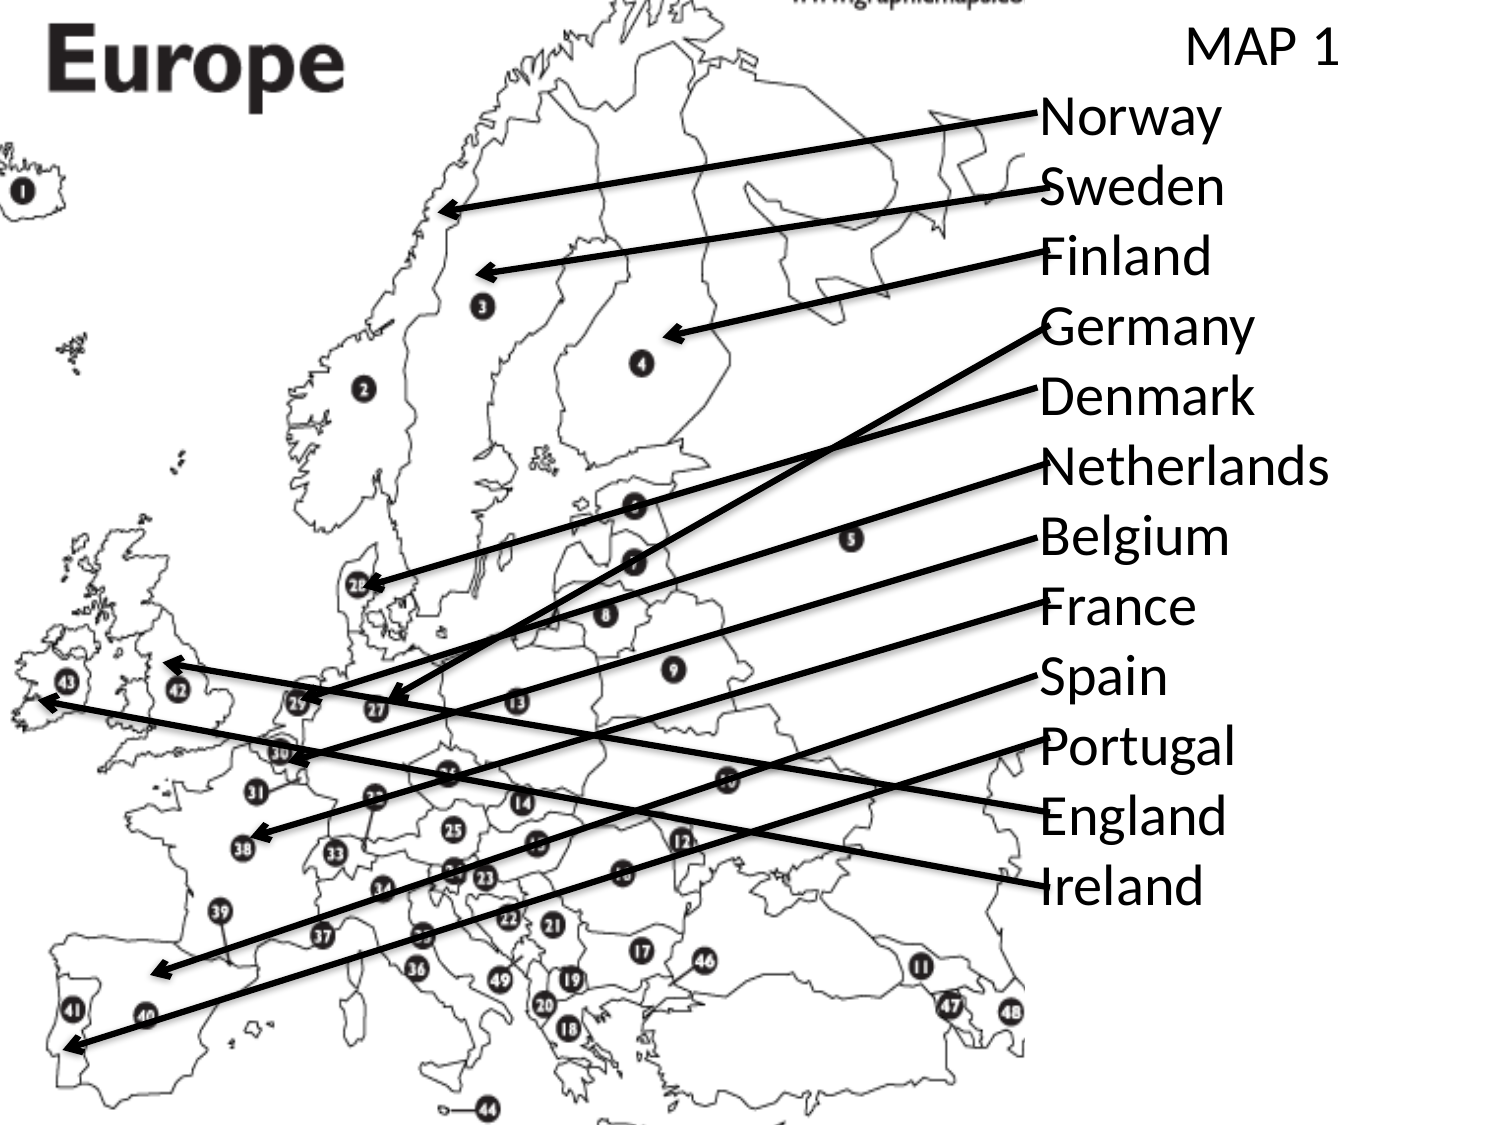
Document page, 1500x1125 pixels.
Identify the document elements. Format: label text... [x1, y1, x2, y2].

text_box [287, 537, 1038, 598]
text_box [437, 112, 1038, 213]
picture [0, 0, 1026, 1125]
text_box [162, 662, 1051, 699]
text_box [387, 324, 1051, 462]
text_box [37, 699, 1051, 888]
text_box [662, 249, 1051, 324]
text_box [62, 895, 1051, 1051]
text_box MAP 1 Norway Sweden Finland Germany Denmark Netherlands Belgium France Spain Portugal England Ireland [1026, 0, 1500, 925]
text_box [362, 387, 1038, 460]
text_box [249, 599, 1051, 662]
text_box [474, 187, 1051, 276]
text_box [149, 674, 157, 698]
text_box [299, 462, 1051, 599]
